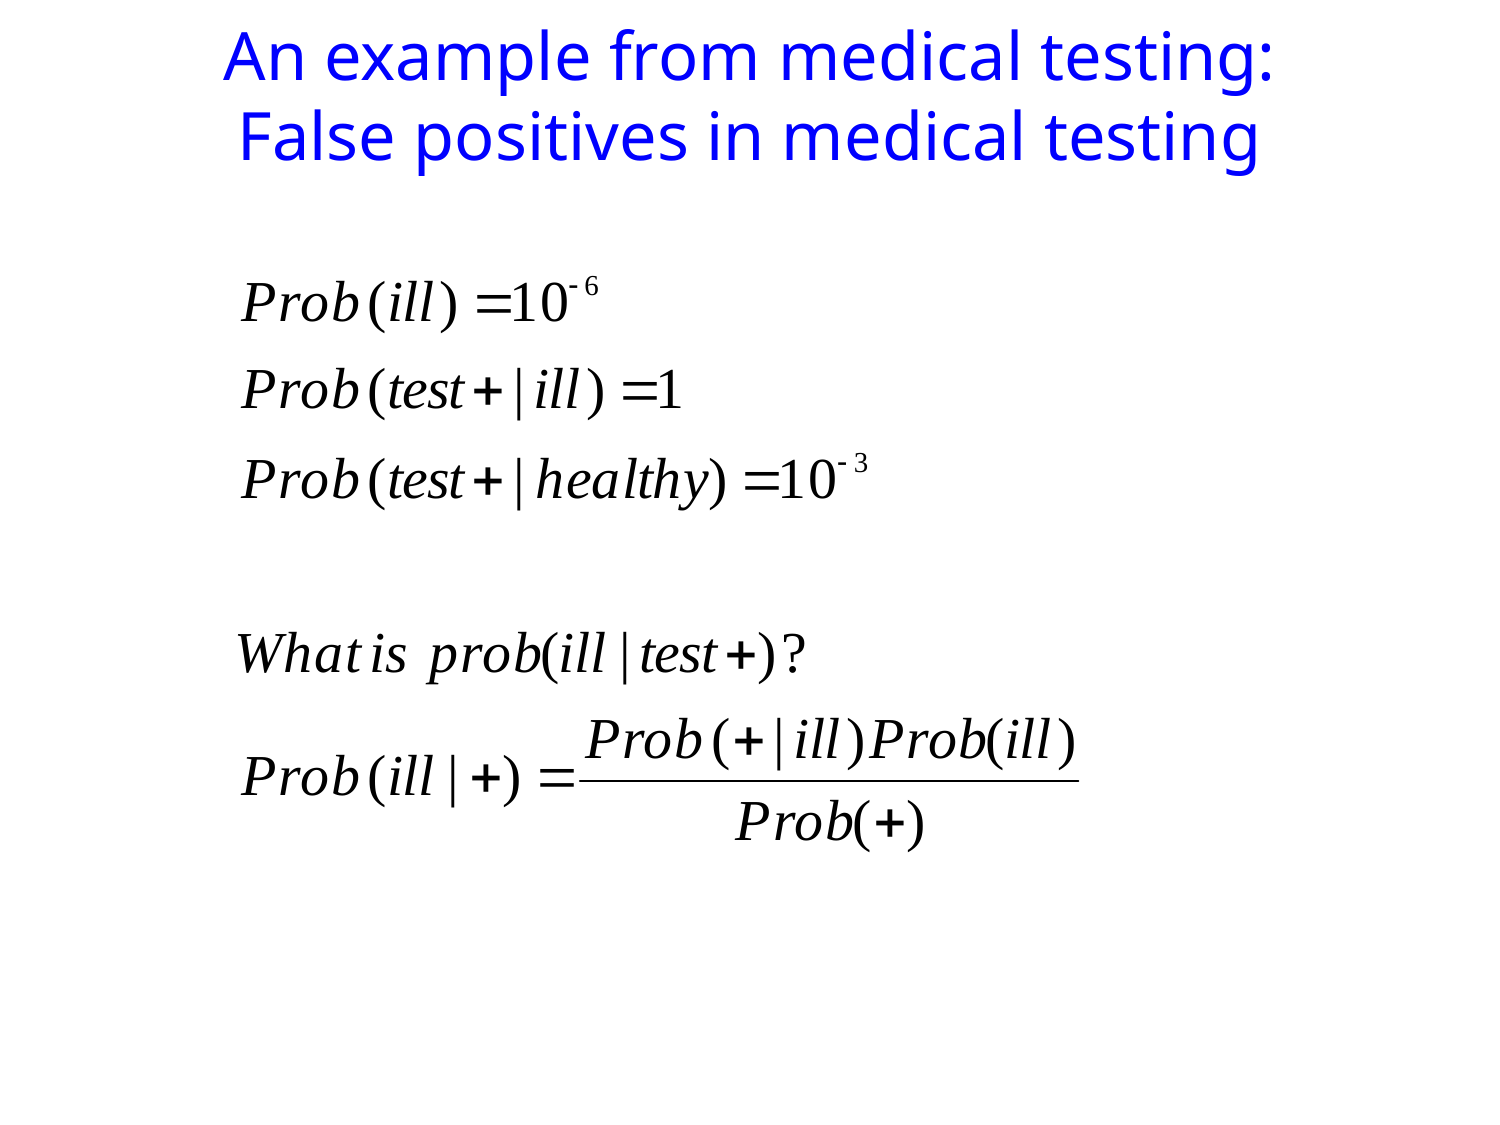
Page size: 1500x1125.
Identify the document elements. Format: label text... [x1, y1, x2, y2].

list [231, 263, 1088, 863]
title An example from medical testing: False positives in medical testing [75, 0, 1425, 188]
